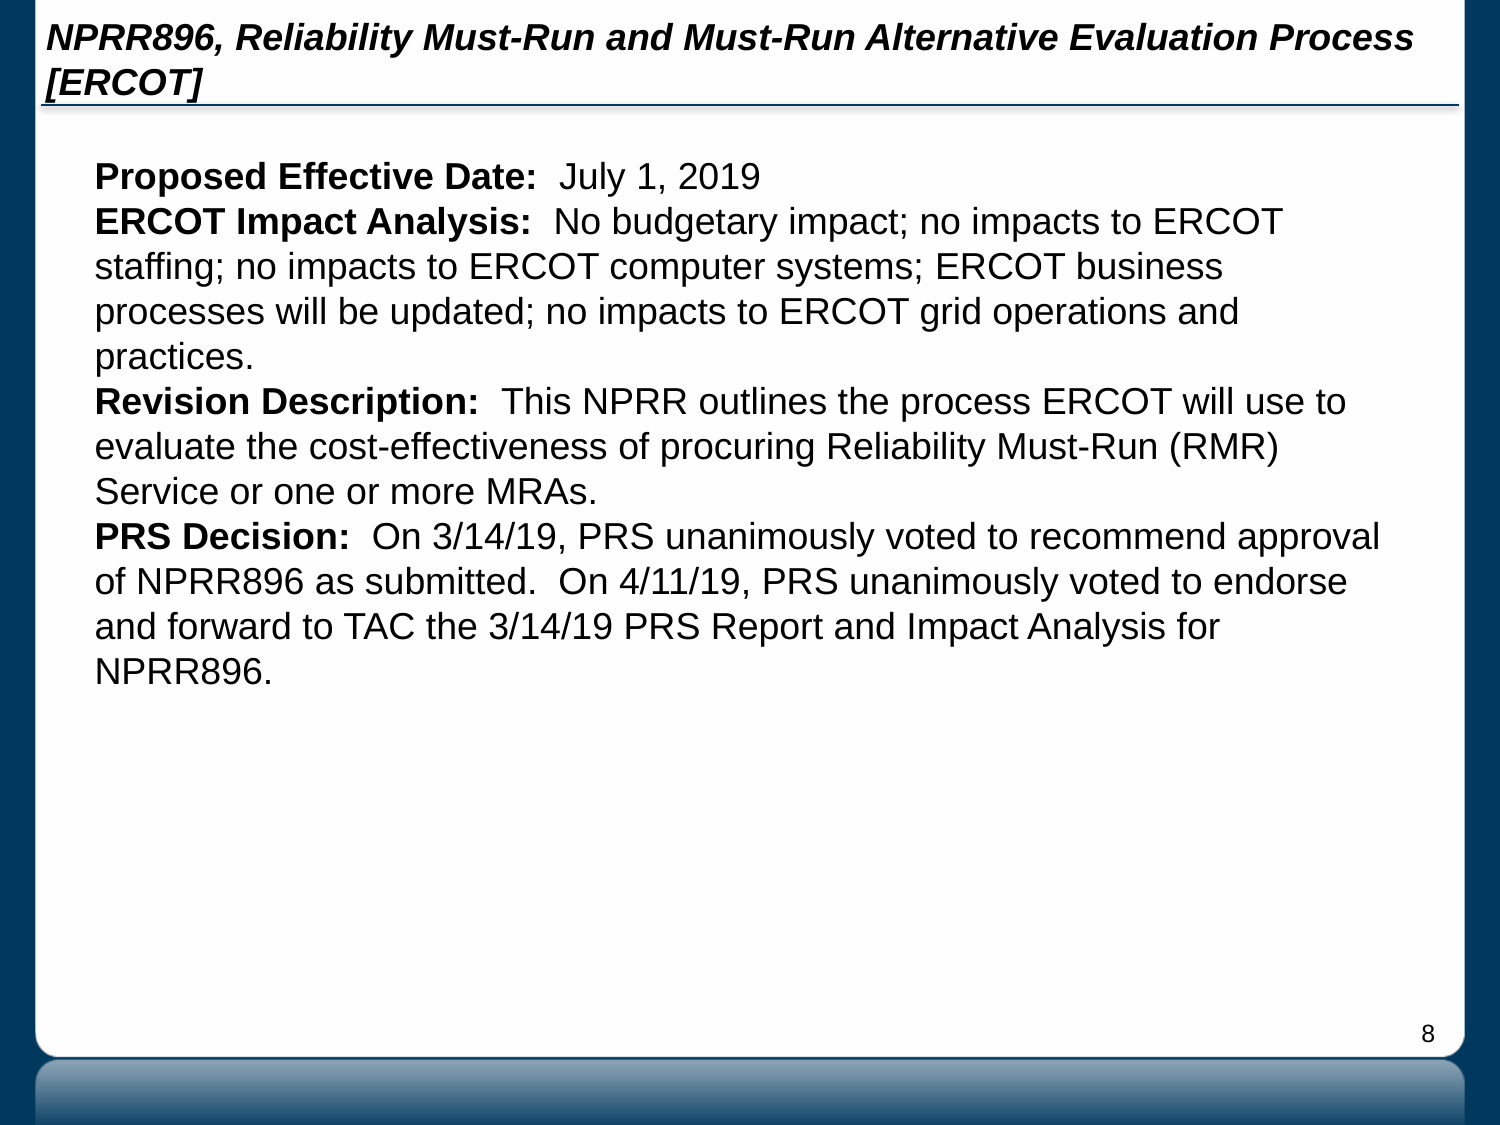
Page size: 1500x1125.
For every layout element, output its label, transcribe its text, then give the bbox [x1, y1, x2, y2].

title NPRR896, Reliability Must-Run and Must-Run Alternative Evaluation Process [ERCOT] [31, 20, 1464, 97]
picture [35, 0, 1465, 1125]
text_box Proposed Effective Date: July 1, 2019 ERCOT Impact Analysis: No budgetary impact; no impacts to ERCOT staffing; no impacts to ERCOT computer systems; ERCOT business processes will be updated; no impacts to ERCOT grid operations and practices. Revision Description: This NPRR outlines the process ERCOT will use to evaluate the cost-effectiveness of procuring Reliability Must-Run (RMR) Service or one or more MRAs. PRS Decision: On 3/14/19, PRS unanimously voted to recommend approval of NPRR896 as submitted. On 4/11/19, PRS unanimously voted to endorse and forward to TAC the 3/14/19 PRS Report and Impact Analysis for NPRR896. [79, 144, 1419, 699]
